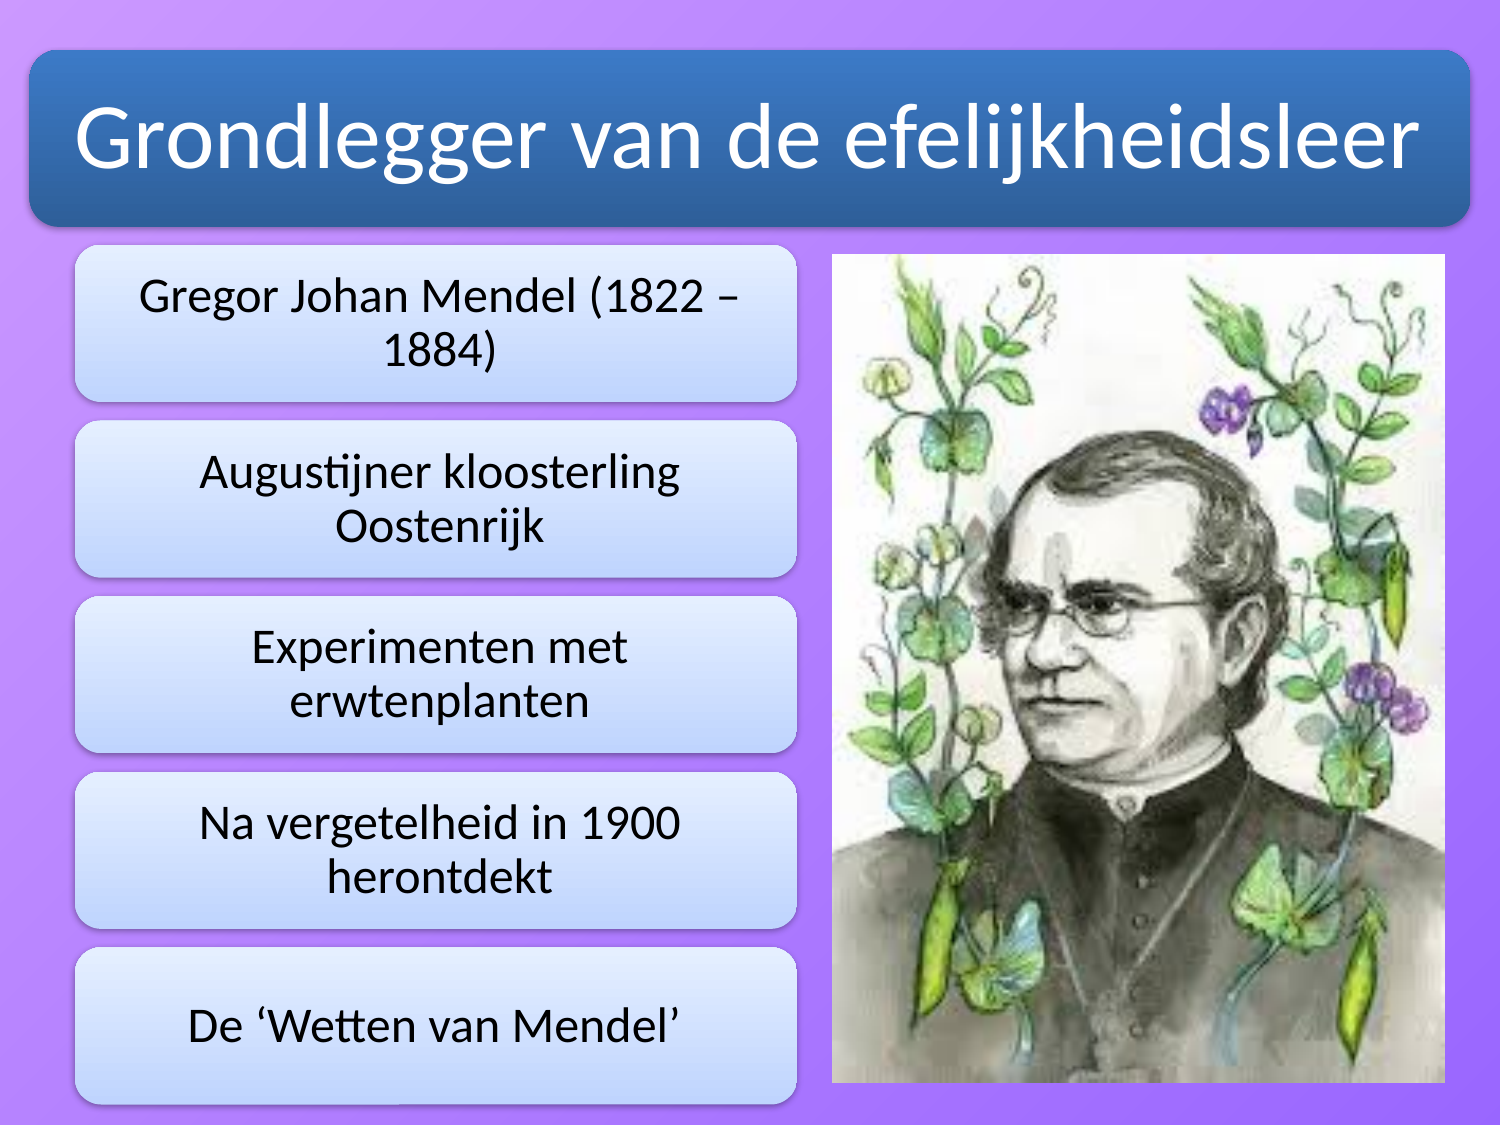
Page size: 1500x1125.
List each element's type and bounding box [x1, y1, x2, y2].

picture [832, 254, 1445, 1083]
text_box [29, 44, 1471, 232]
list [74, 243, 798, 1107]
